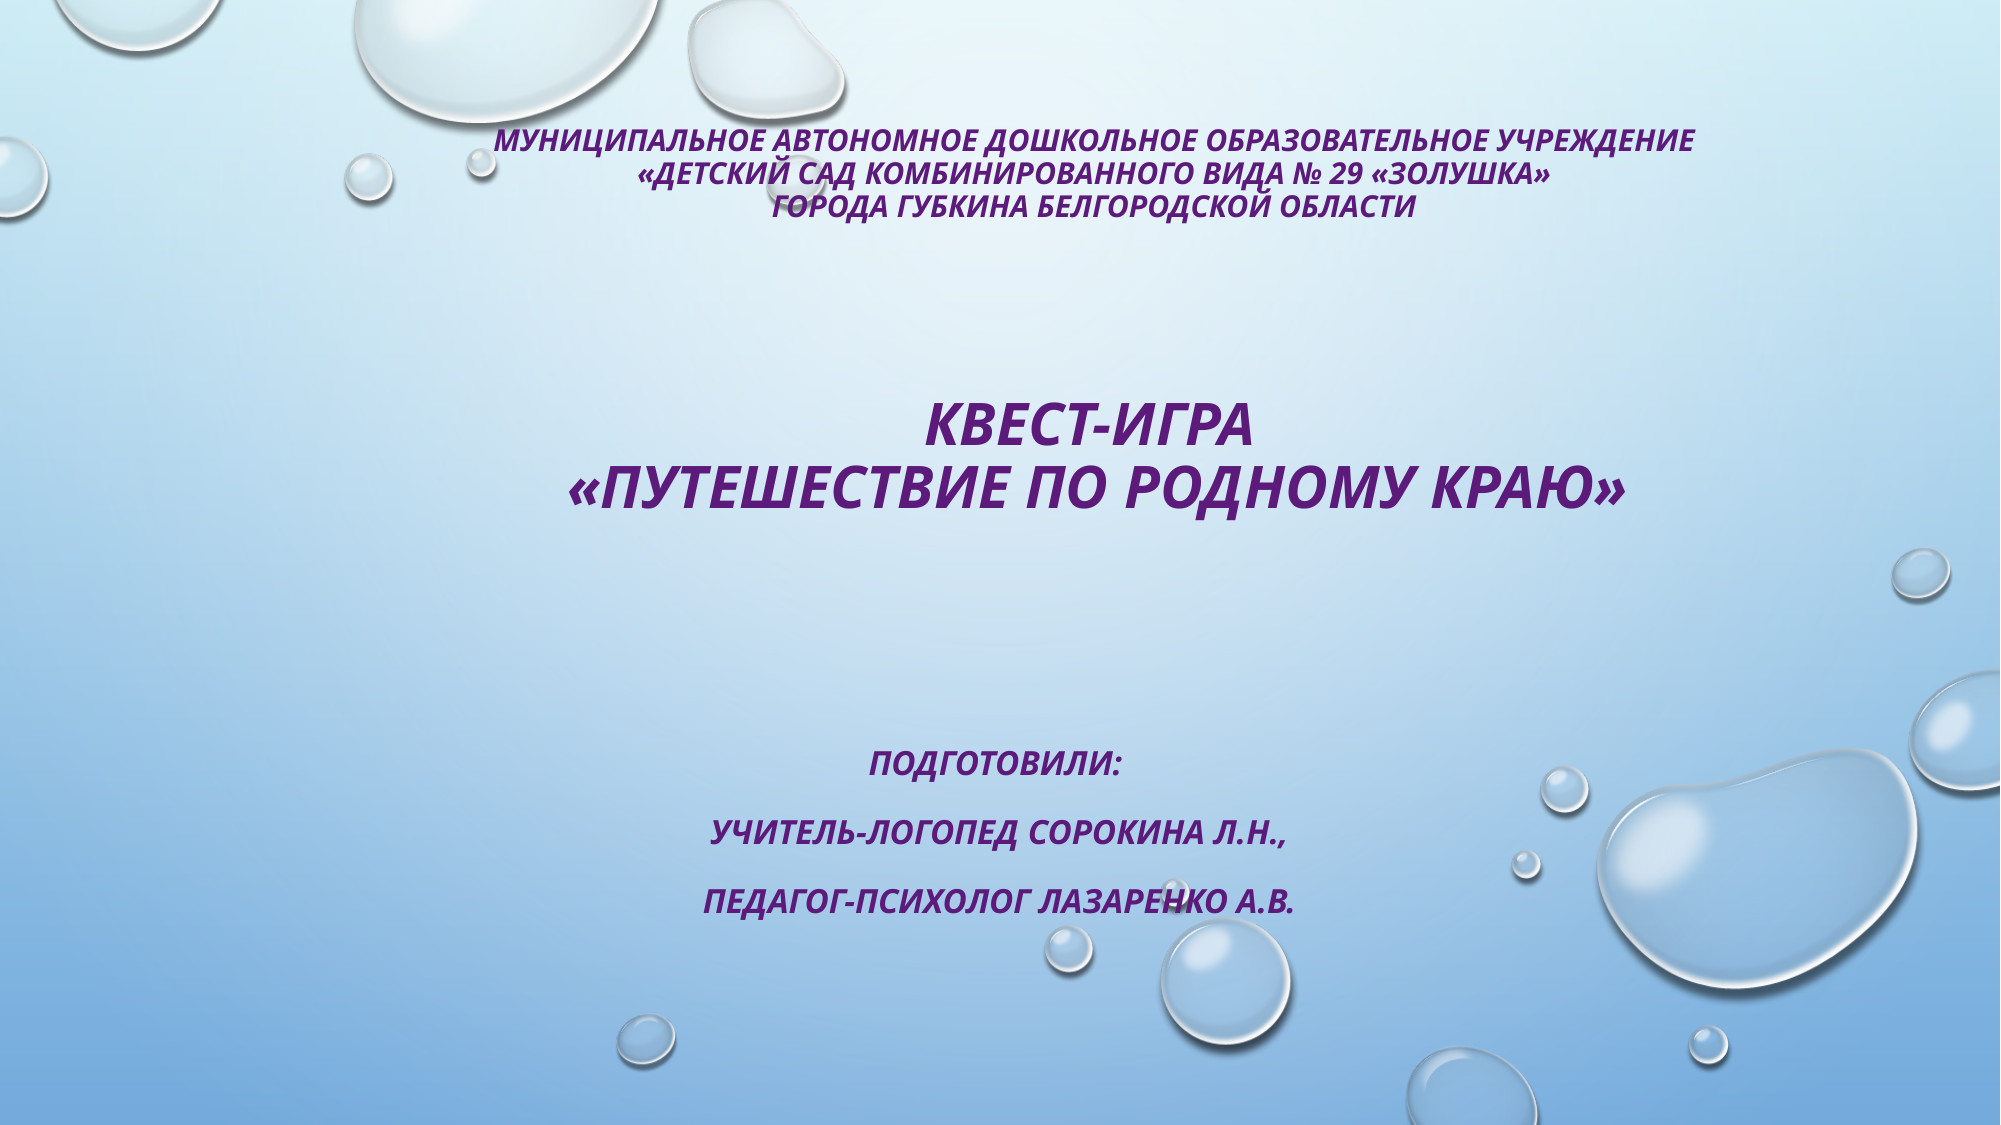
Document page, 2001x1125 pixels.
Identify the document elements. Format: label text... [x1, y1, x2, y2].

title Муниципальное автономное дошкольное образовательное учреждение «Детский сад комбинированного вида № 29 «Золушка» города губкина белгородской области Квест-игра «Путешествие по родному краю» [385, 117, 1811, 530]
subtitle Подготовили: Учитель-логопед Сорокина Л.Н., Педагог-психолог Лазаренко А.В. [249, 727, 1750, 913]
picture [0, 0, 2000, 1125]
